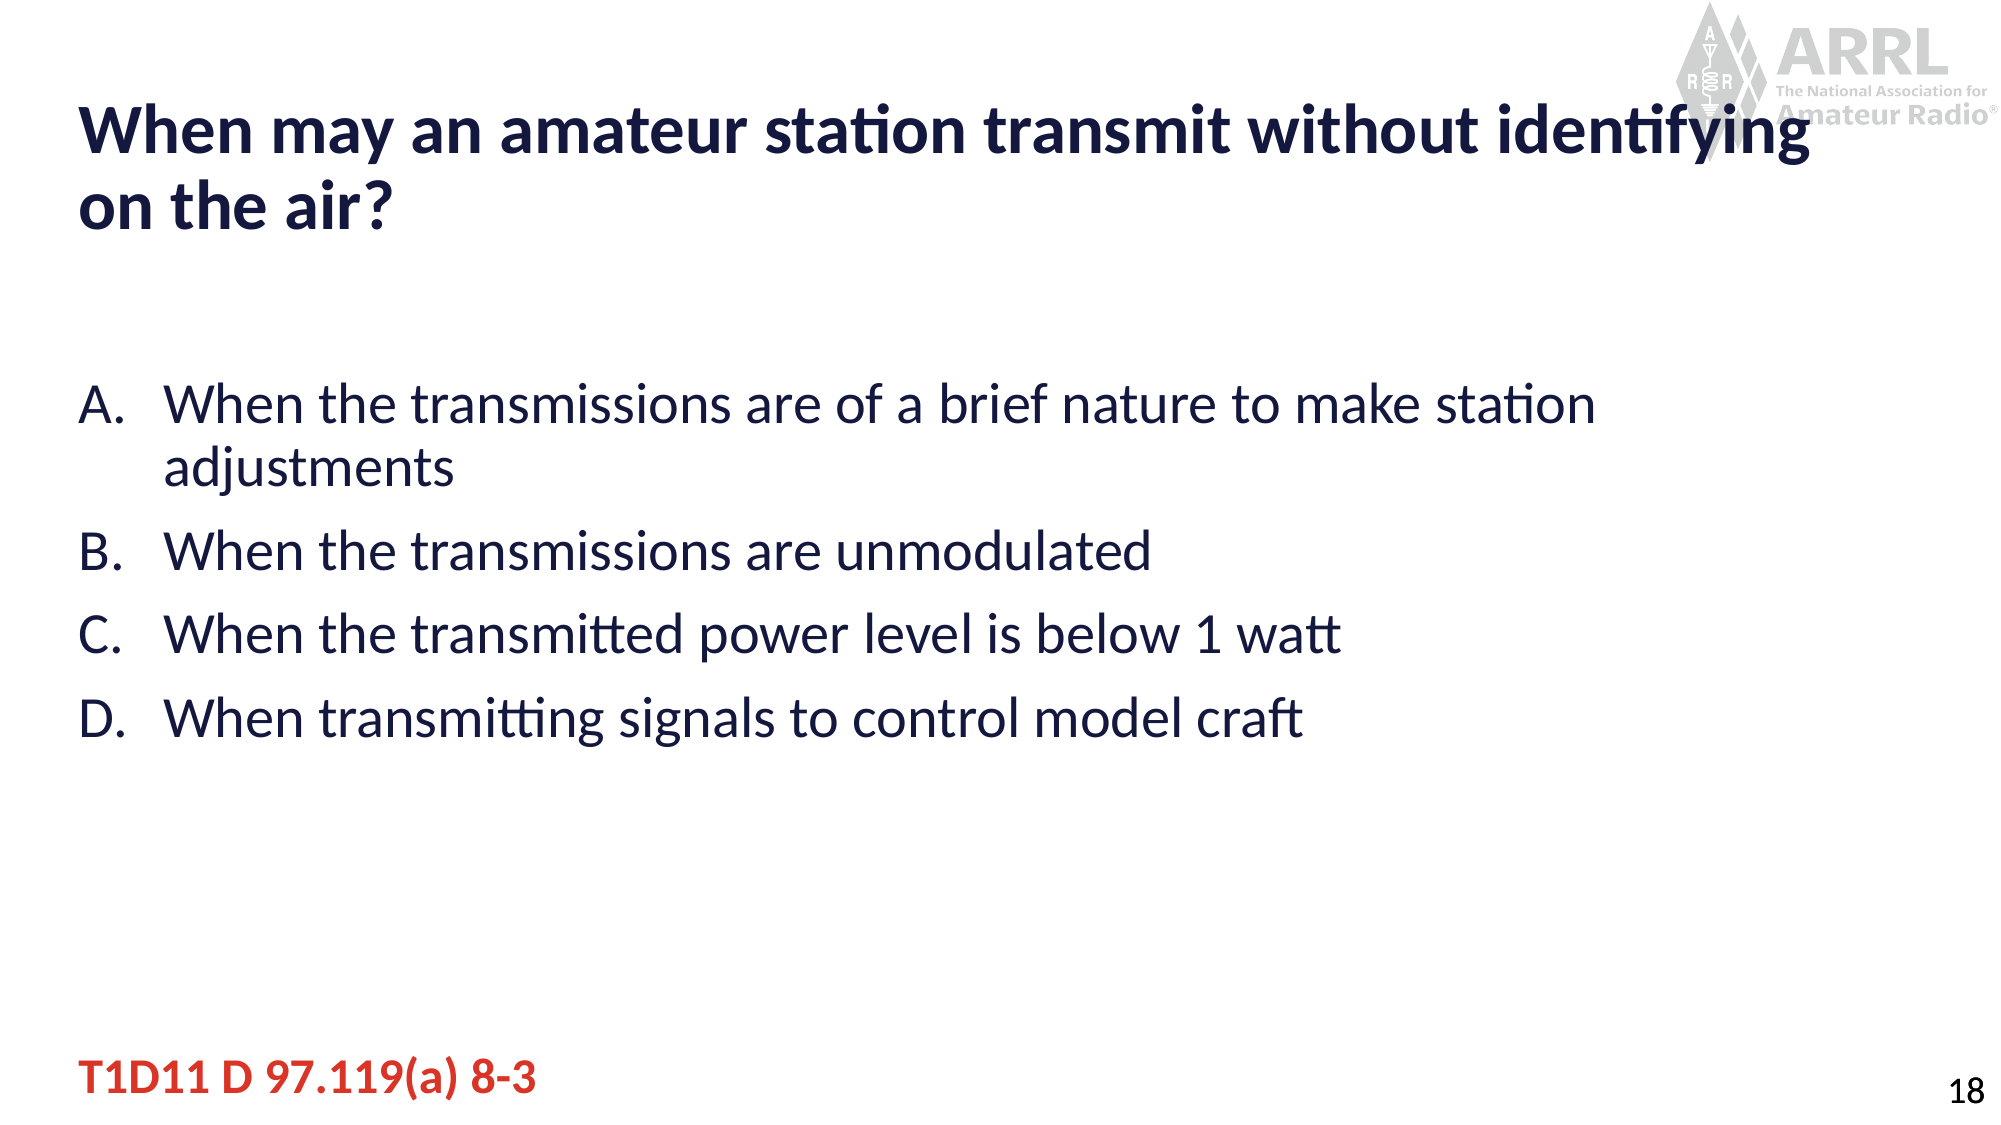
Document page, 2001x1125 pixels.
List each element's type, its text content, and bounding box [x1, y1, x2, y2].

picture [1674, 0, 2000, 164]
text_box T1D11 D 97.119(a) 8-3 [63, 1036, 921, 1112]
title When may an amateur station transmit without identifying on the air? [63, 59, 1863, 278]
list When the transmissions are of a brief nature to make station adjustments When the transmissions are unmodulated When the transmitted power level is below 1 watt When transmitting signals to control model craft [63, 365, 1863, 989]
